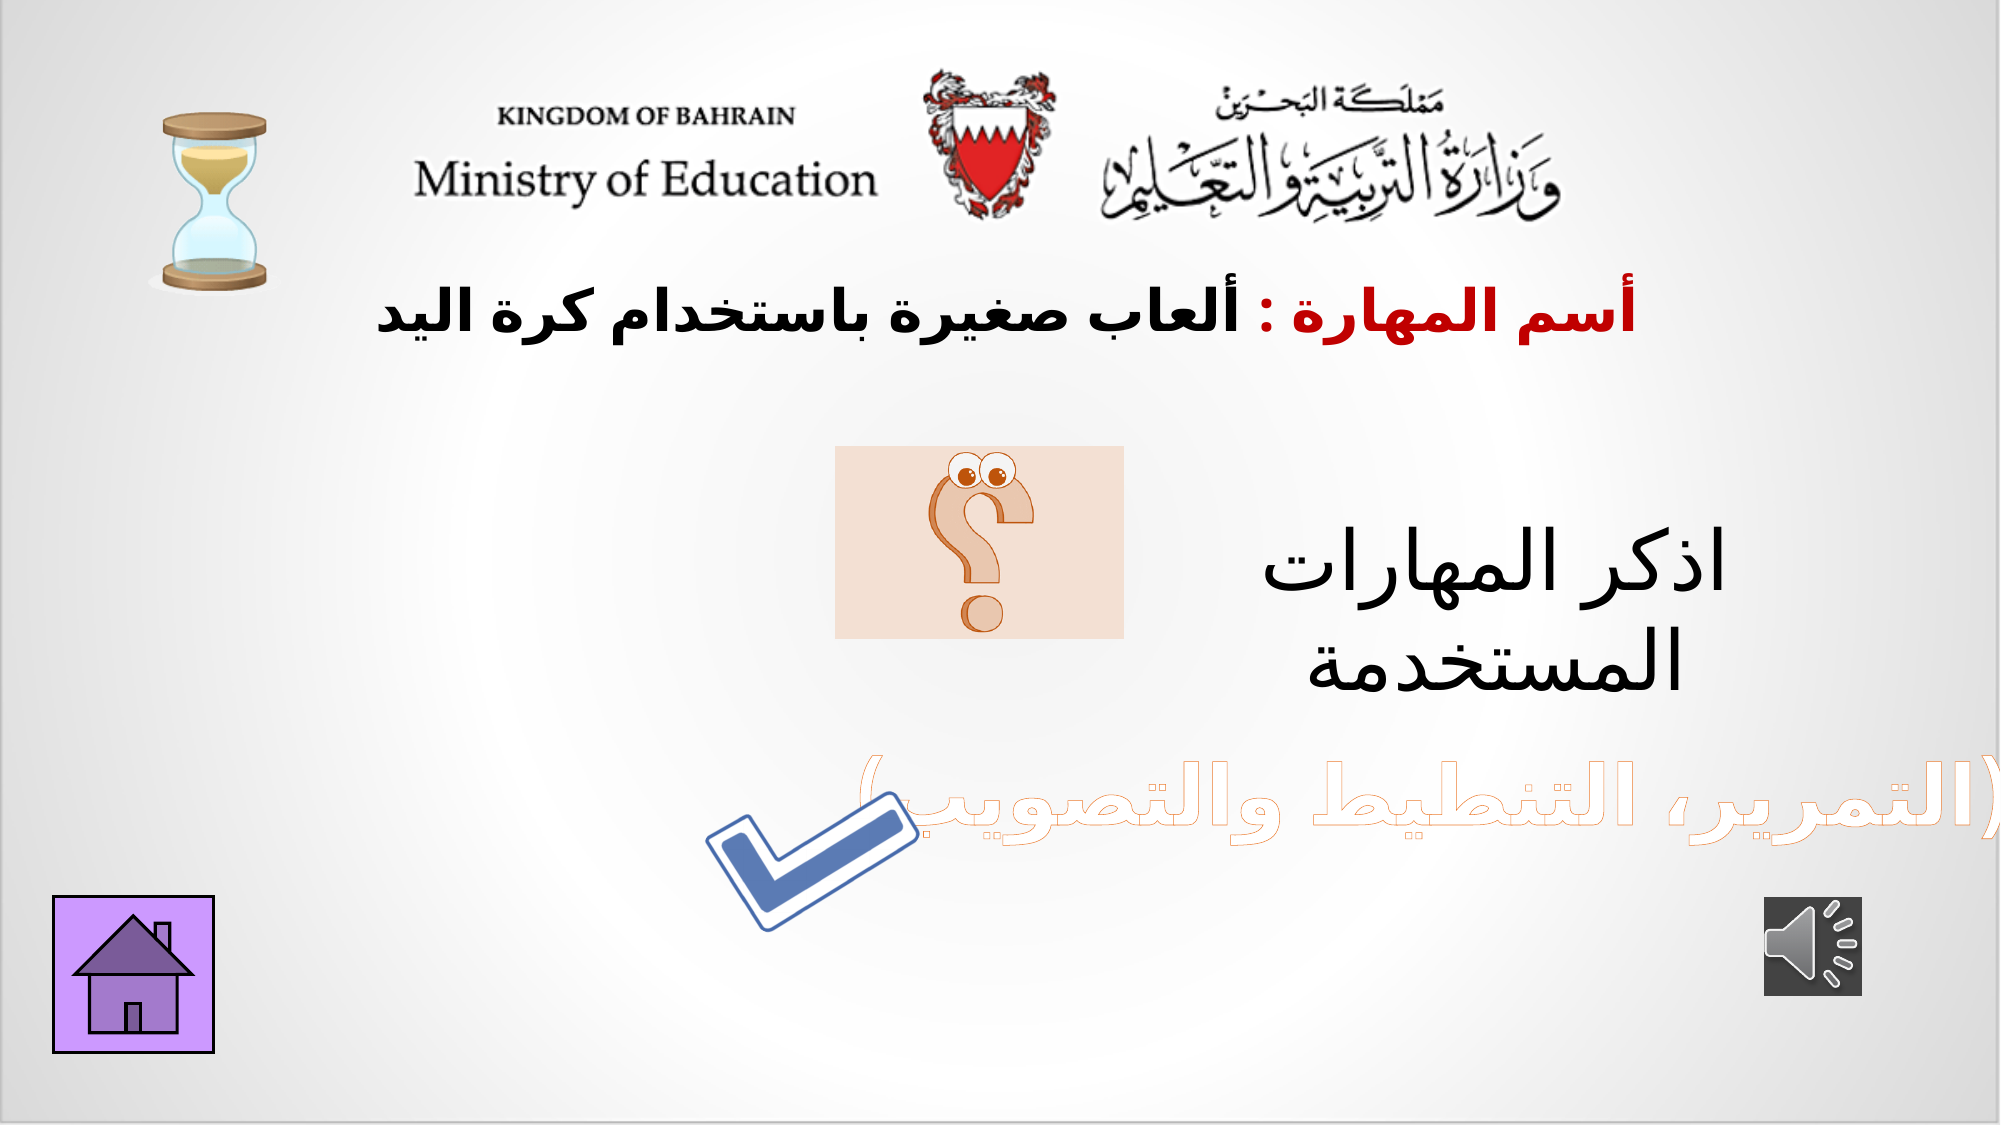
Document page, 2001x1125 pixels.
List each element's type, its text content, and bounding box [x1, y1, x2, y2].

text_box (التمرير، التنطيط والتصويب) [839, 734, 2000, 1050]
text_box [52, 895, 215, 1054]
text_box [1763, 896, 1864, 997]
text_box اذكر المهارات المستخدمة [1142, 499, 1849, 715]
picture [0, 0, 2001, 1125]
text_box أسم المهارة : ألعاب صغيرة باستخدام كرة اليد [250, 265, 1764, 491]
